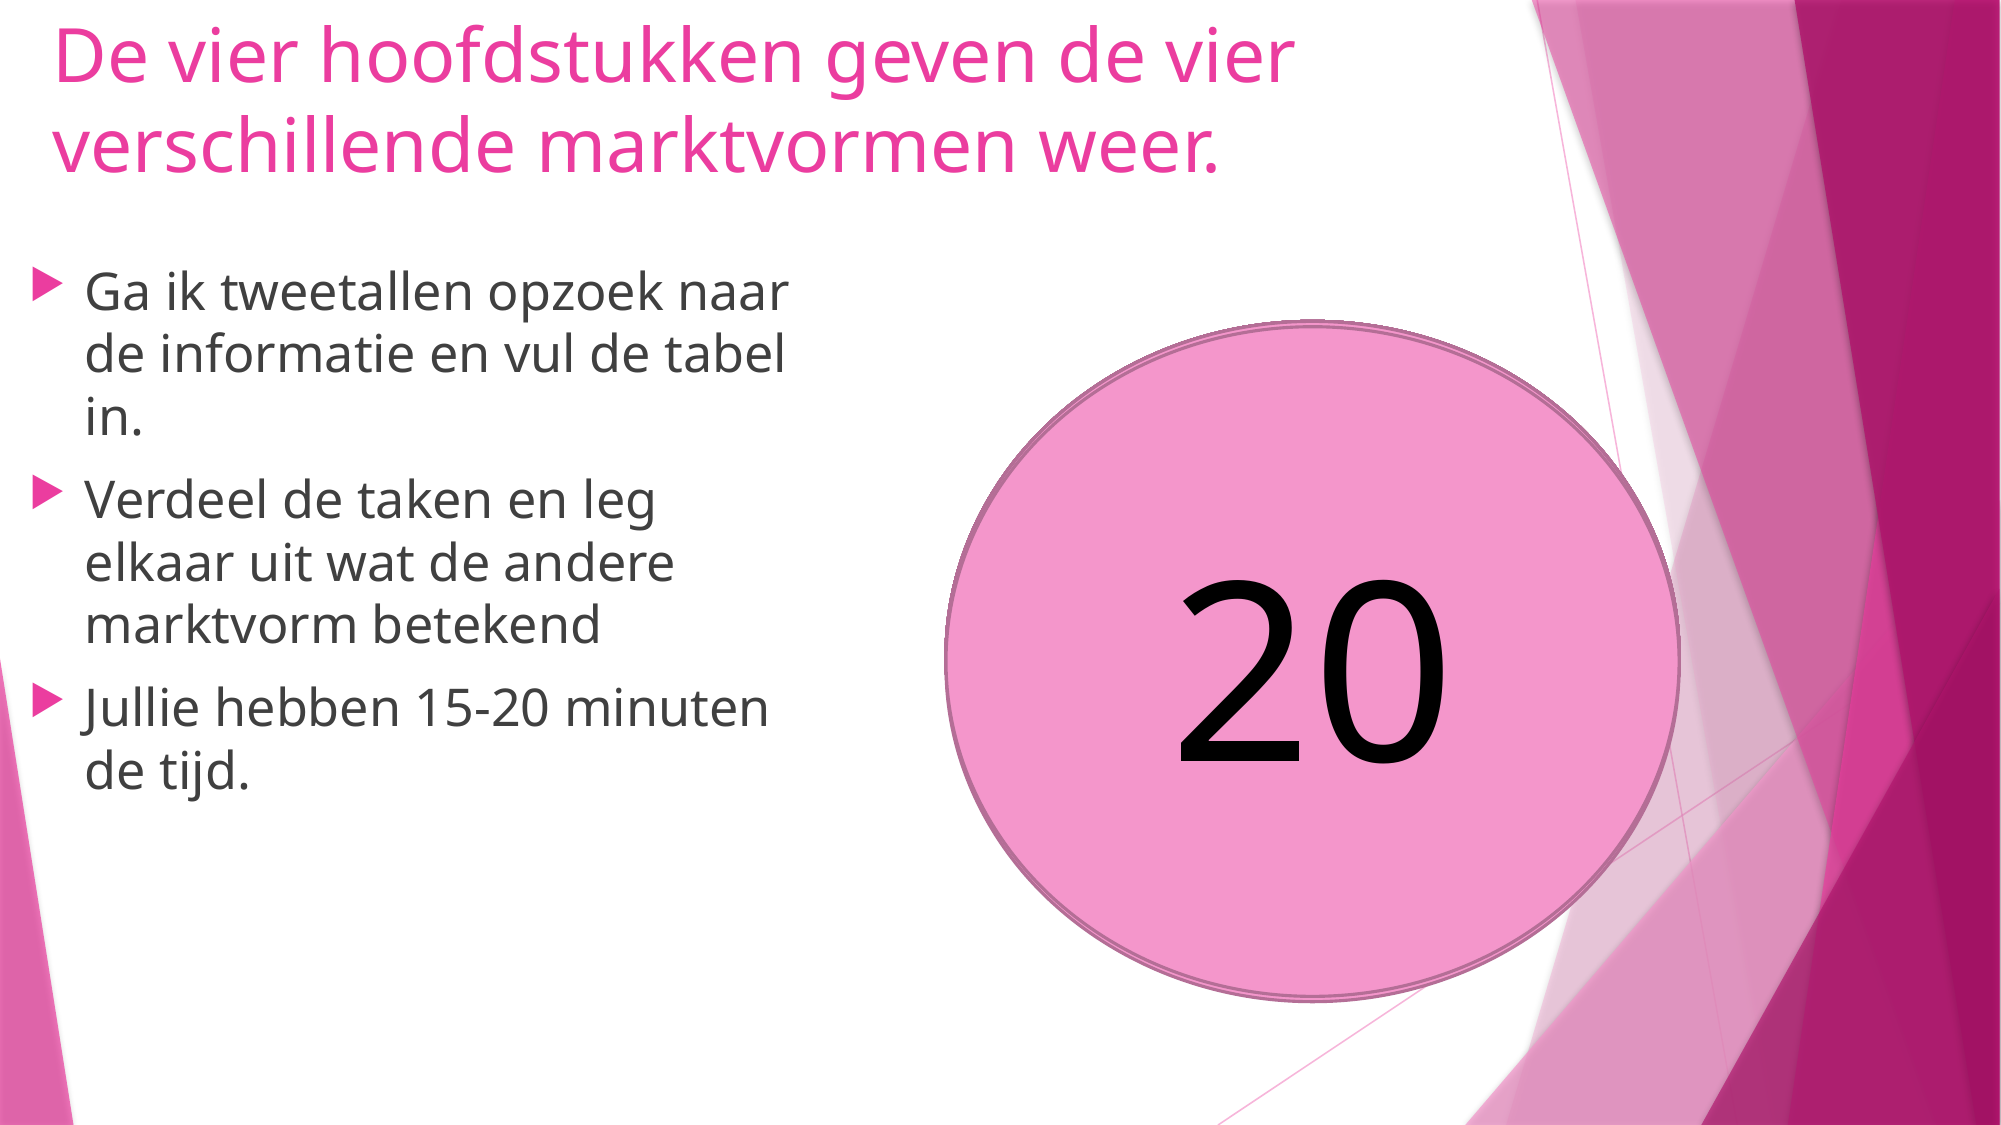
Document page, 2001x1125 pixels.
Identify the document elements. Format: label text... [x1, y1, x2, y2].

text_box 20 [944, 325, 1681, 998]
text_box 19 [948, 319, 1678, 614]
text_box 18 [948, 709, 1678, 1004]
title De vier hoofdstukken geven de vier verschillende marktvormen weer. [37, 0, 1494, 260]
list Ga ik tweetallen opzoek naar de informatie en vul de tabel in. Verdeel de taken en leg elkaar uit wat de andere marktvorm betekend Jullie hebben 15-20 minuten de tijd. [13, 167, 818, 1013]
